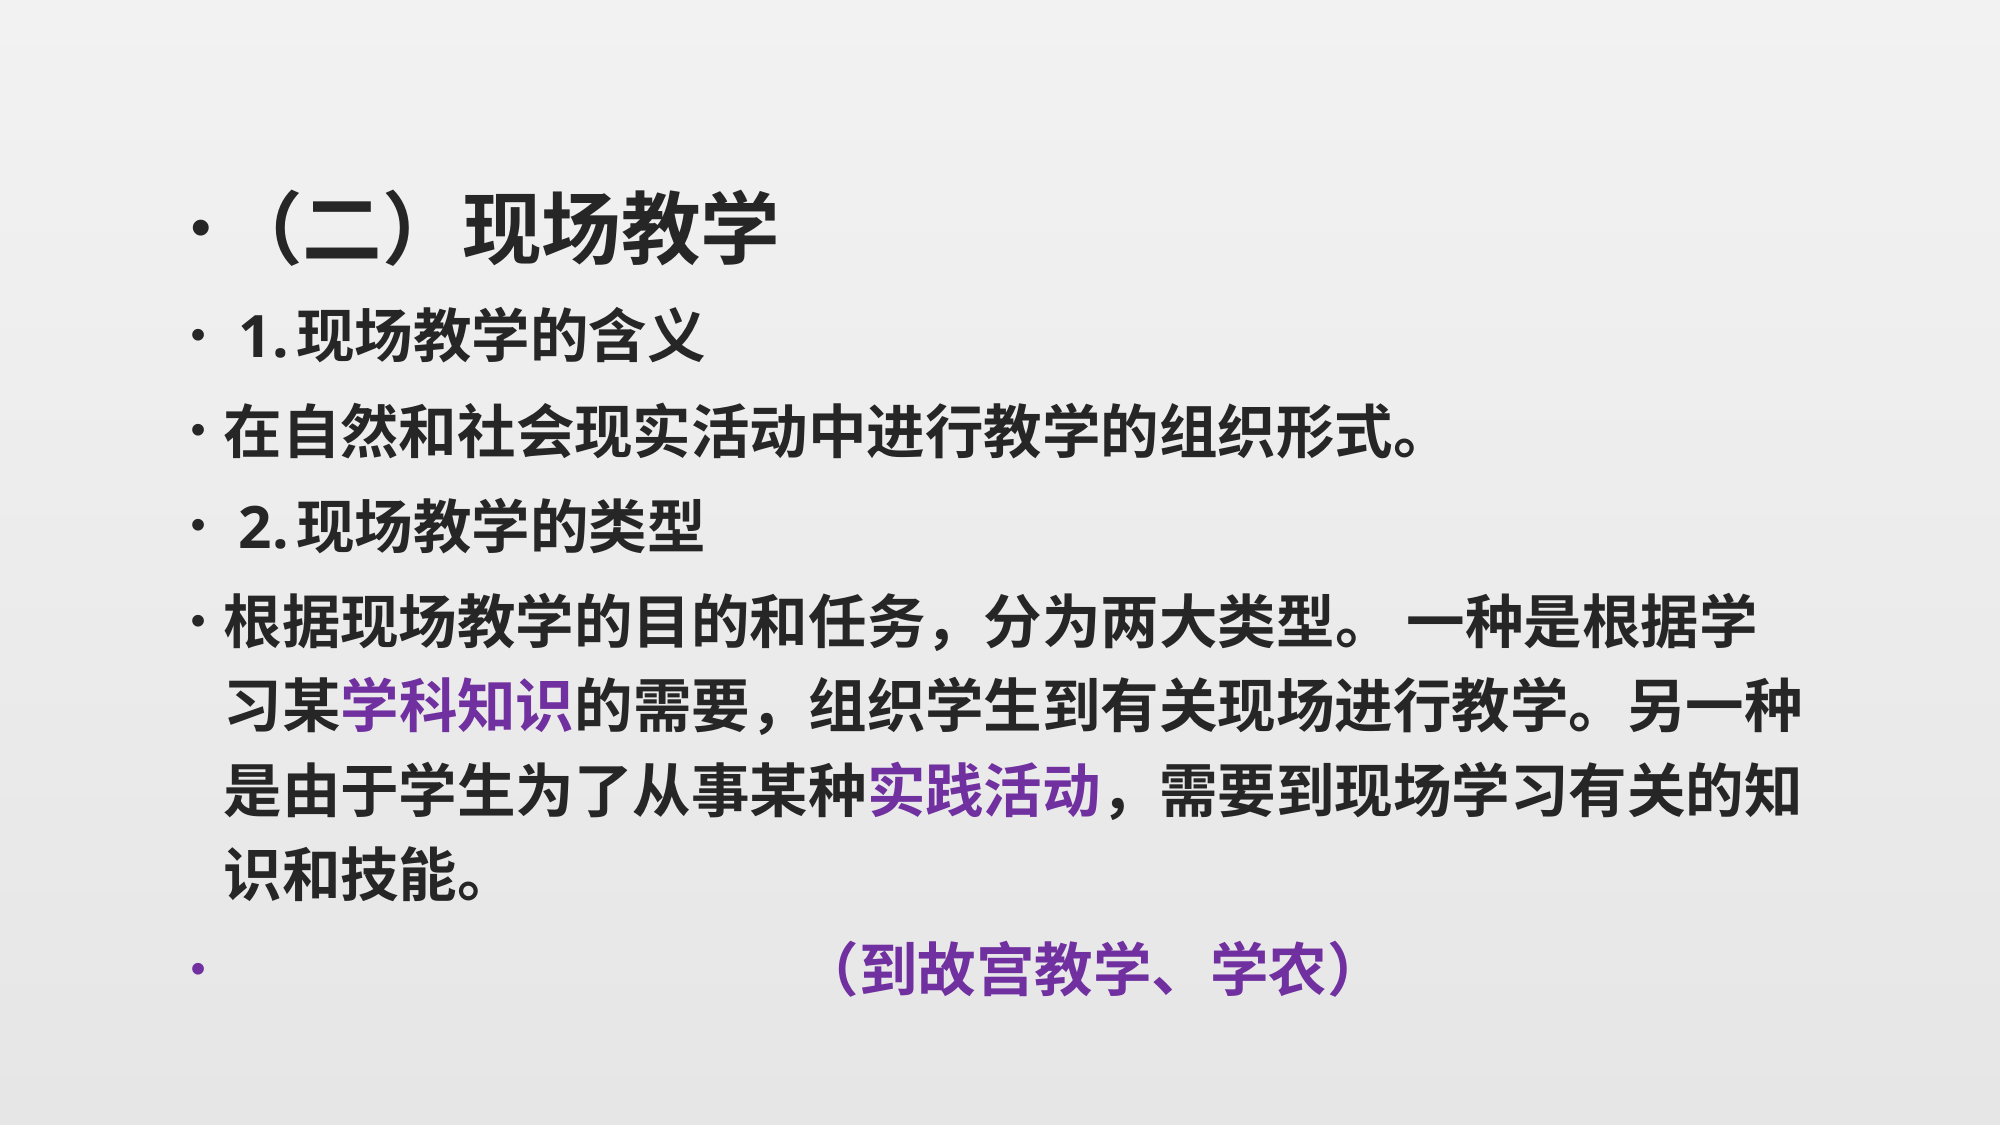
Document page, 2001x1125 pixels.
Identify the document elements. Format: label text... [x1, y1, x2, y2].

list （二）现场教学 1.现场教学的含义 在自然和社会现实活动中进行教学的组织形式。 2.现场教学的类型 根据现场教学的目的和任务，分为两大类型。 一种是根据学习某学科知识的需要，组织学生到有关现场进行教学。另一种是由于学生为了从事某种实践活动，需要到现场学习有关的知识和技能。 （到故宫教学、学农） [170, 149, 1829, 1044]
